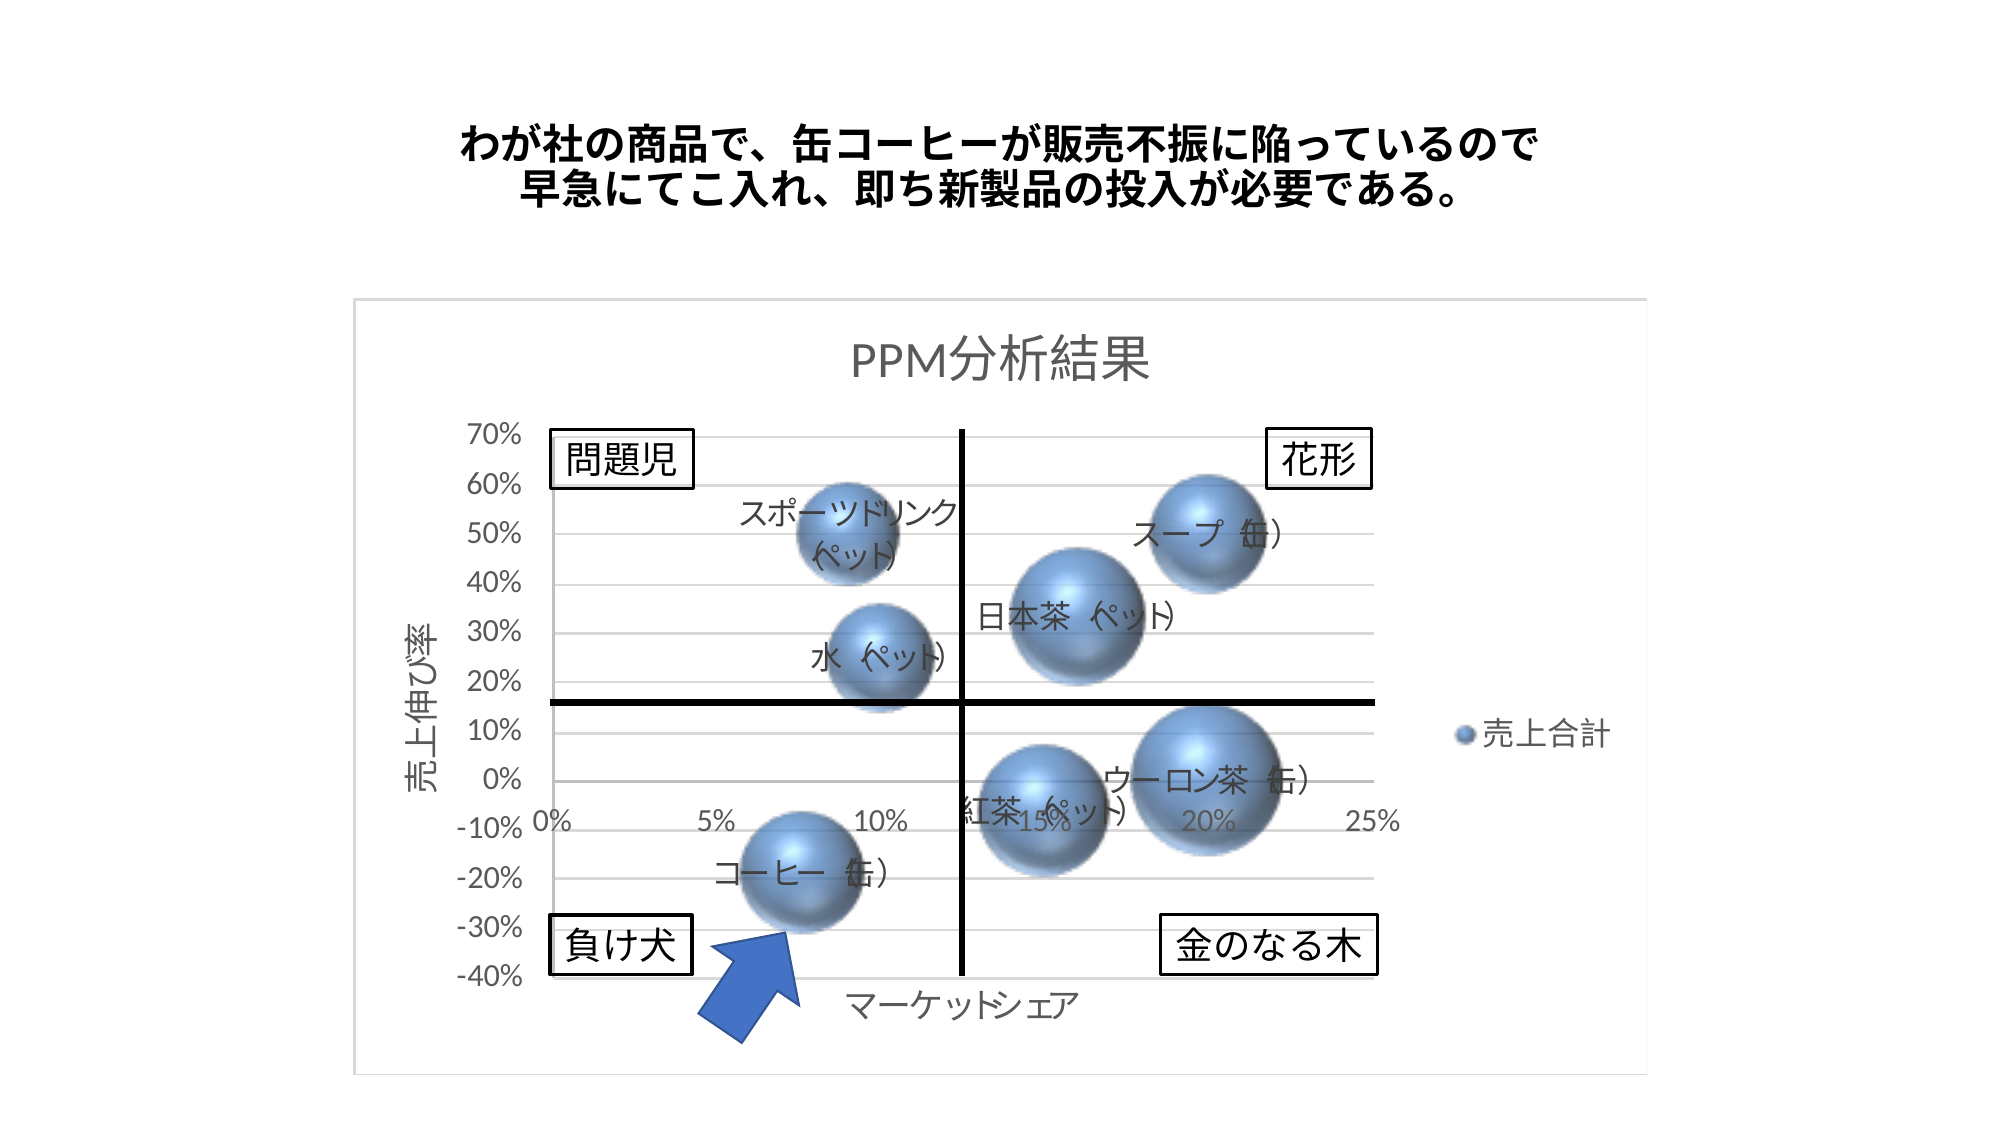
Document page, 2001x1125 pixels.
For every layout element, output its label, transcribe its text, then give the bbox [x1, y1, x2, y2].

title わが社の商品で、缶コーヒーが販売不振に陥っているので 早急にてこ入れ、即ち新製品の投入が必要である。 [352, 59, 1648, 278]
picture [352, 298, 1648, 1075]
